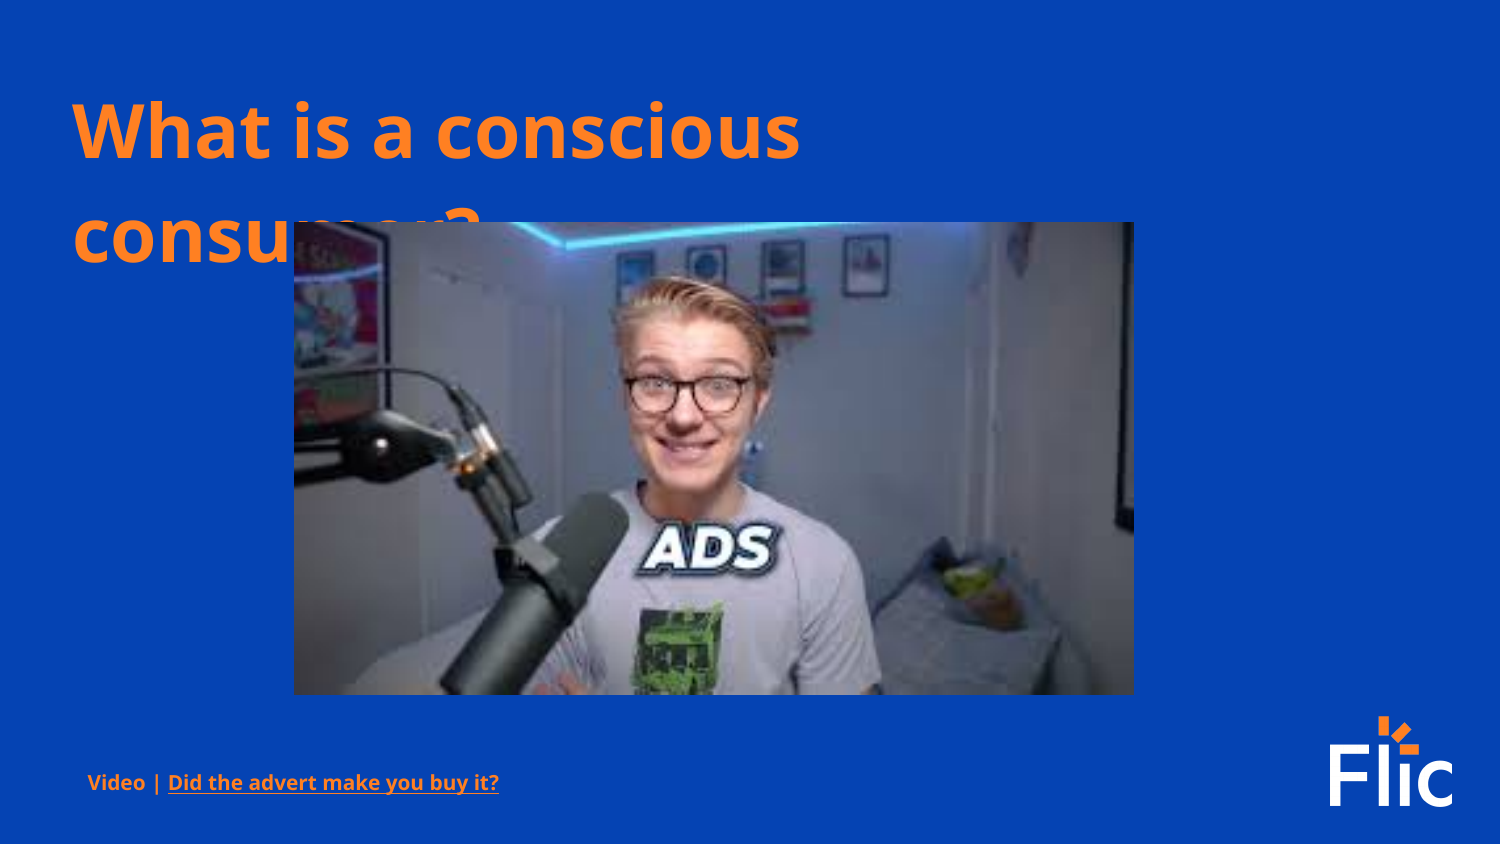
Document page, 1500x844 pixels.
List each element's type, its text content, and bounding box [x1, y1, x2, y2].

picture [1330, 716, 1452, 807]
text_box What is a conscious consumer? [72, 70, 1134, 161]
picture [294, 222, 1134, 695]
text_box Video | Did the advert make you buy it? [72, 755, 673, 813]
